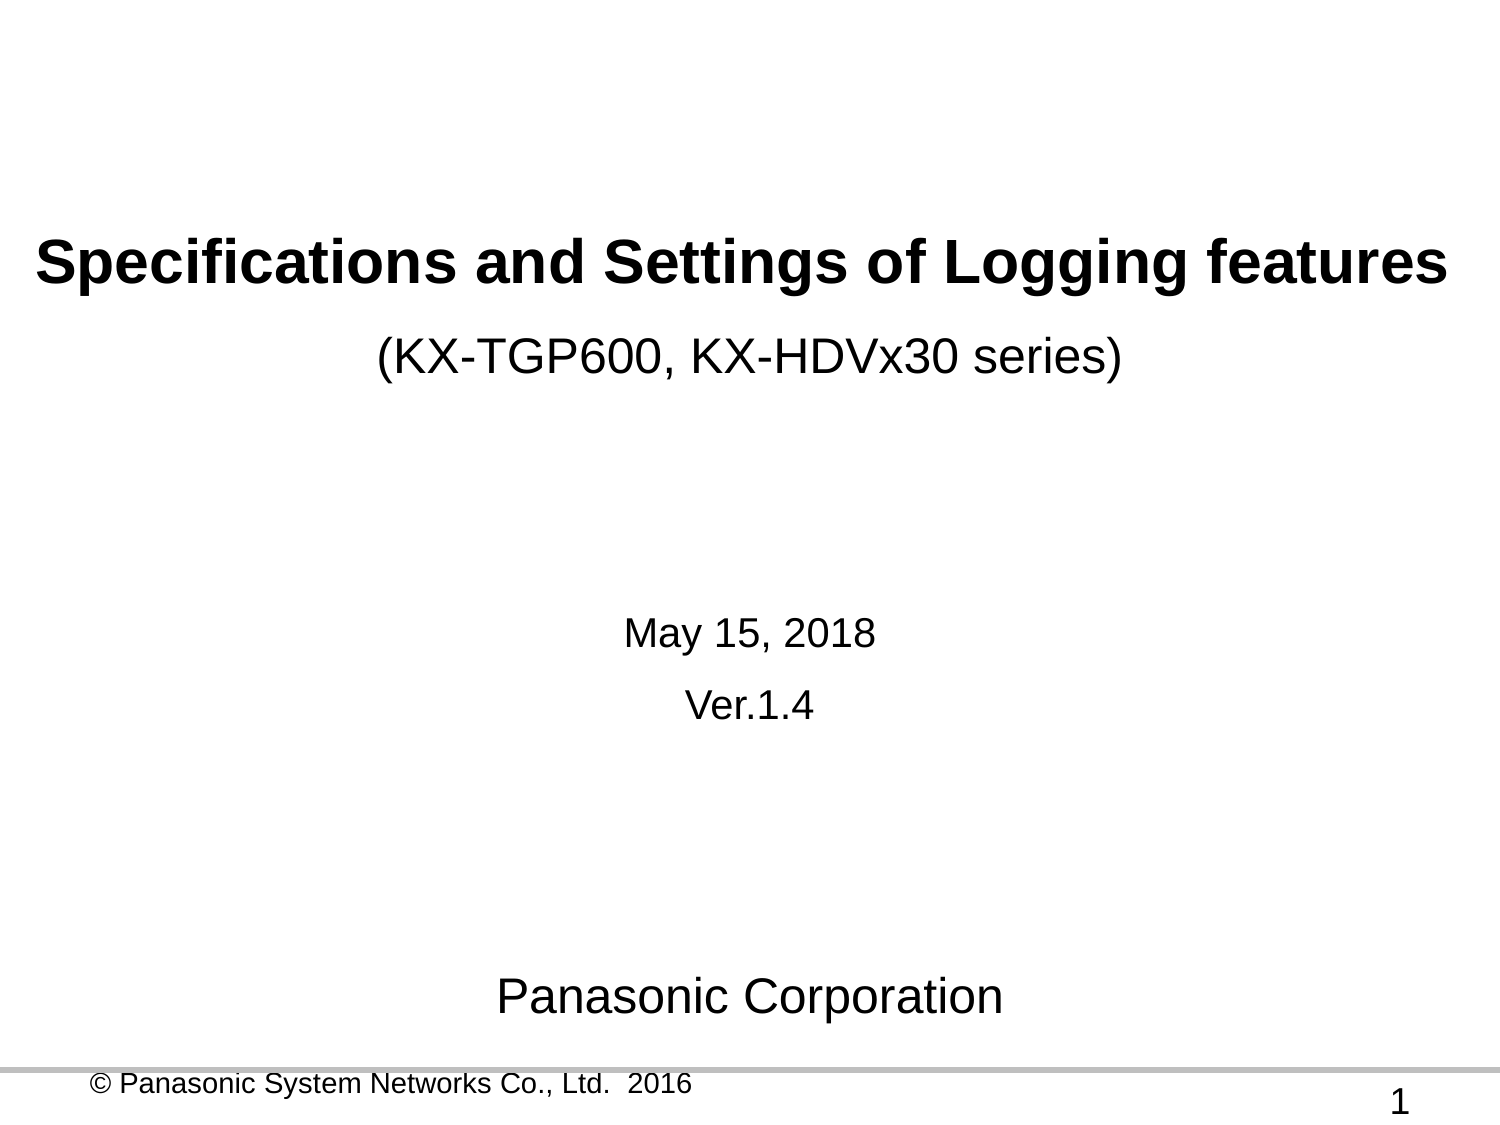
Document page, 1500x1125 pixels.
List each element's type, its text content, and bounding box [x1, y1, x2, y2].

text_box (KX-TGP600, KX-HDVx30 series) [0, 316, 1500, 392]
text_box Panasonic Corporation [0, 956, 1500, 1031]
slide_number 1 [1074, 1069, 1425, 1125]
text_box May 15, 2018 [0, 597, 1500, 663]
text_box Specifications and Settings of Logging features [0, 213, 1494, 304]
text_box Ver.1.4 [0, 670, 1500, 736]
